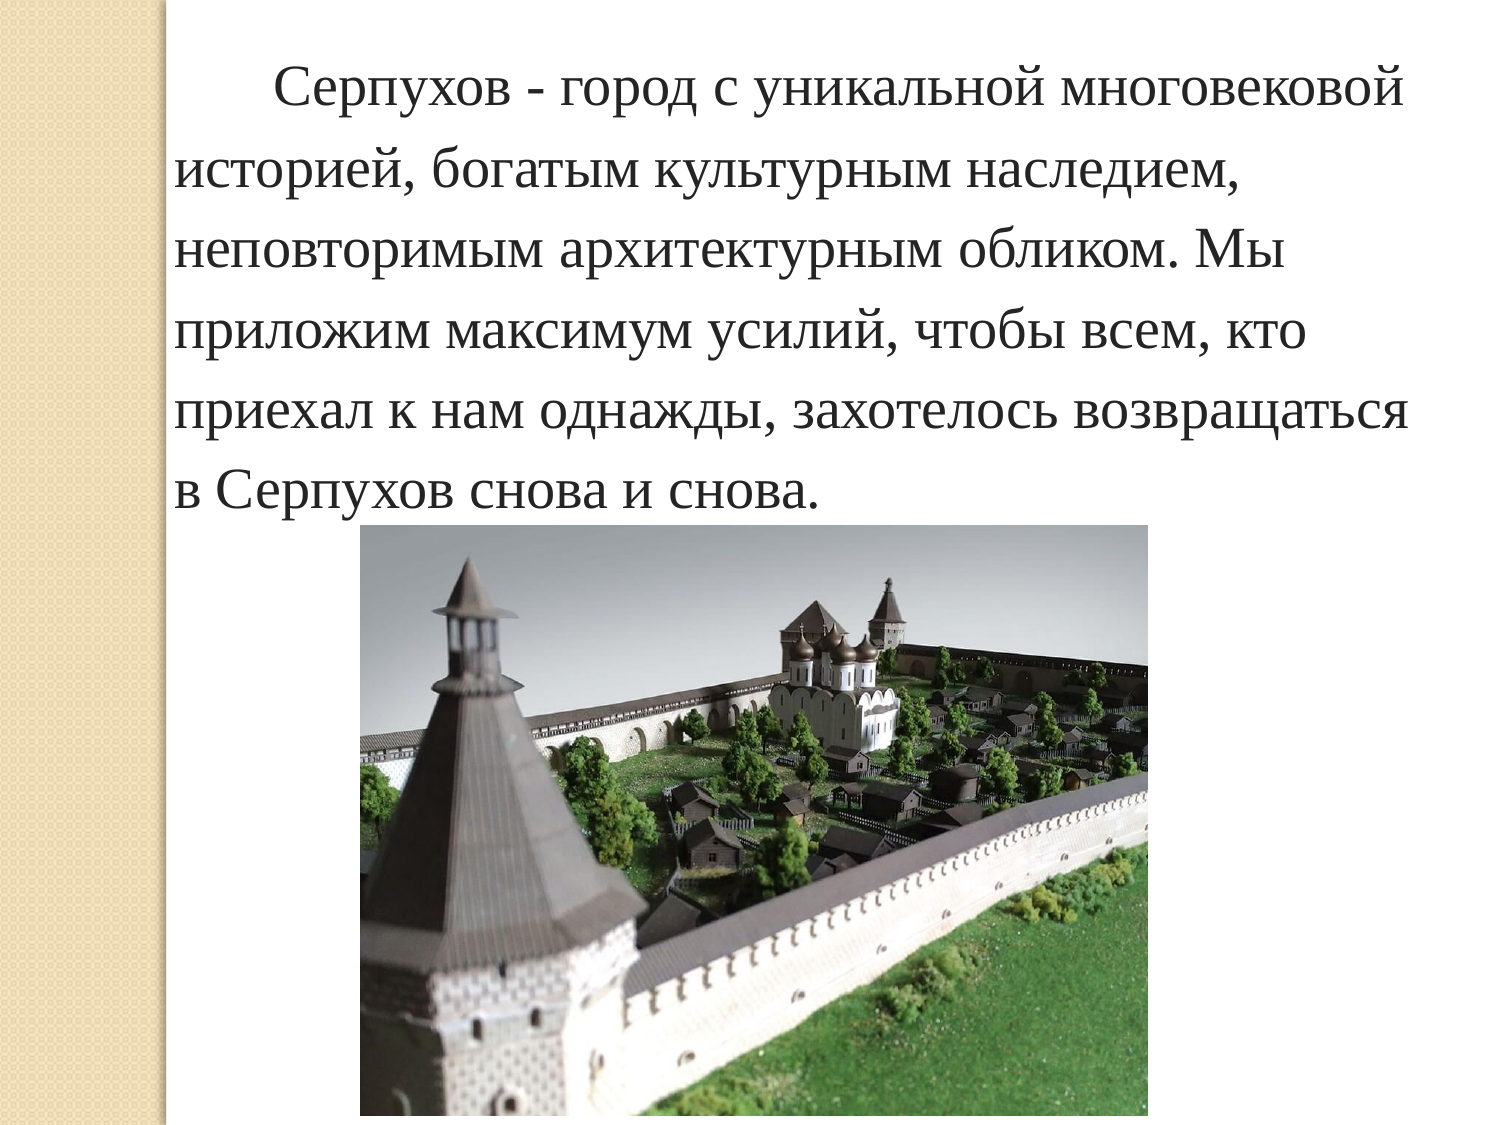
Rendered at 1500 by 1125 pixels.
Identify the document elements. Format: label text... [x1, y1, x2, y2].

text_box ©И Серпухов - город с уникальной многовековой историей, богатым культурным наследием, неповторимым архитектурным обликом. Мы приложим максимум усилий, чтобы всем, кто приехал к нам однажды, захотелось возвращаться в Серпухов снова и снова. [159, 19, 1447, 827]
picture [359, 524, 1148, 1116]
